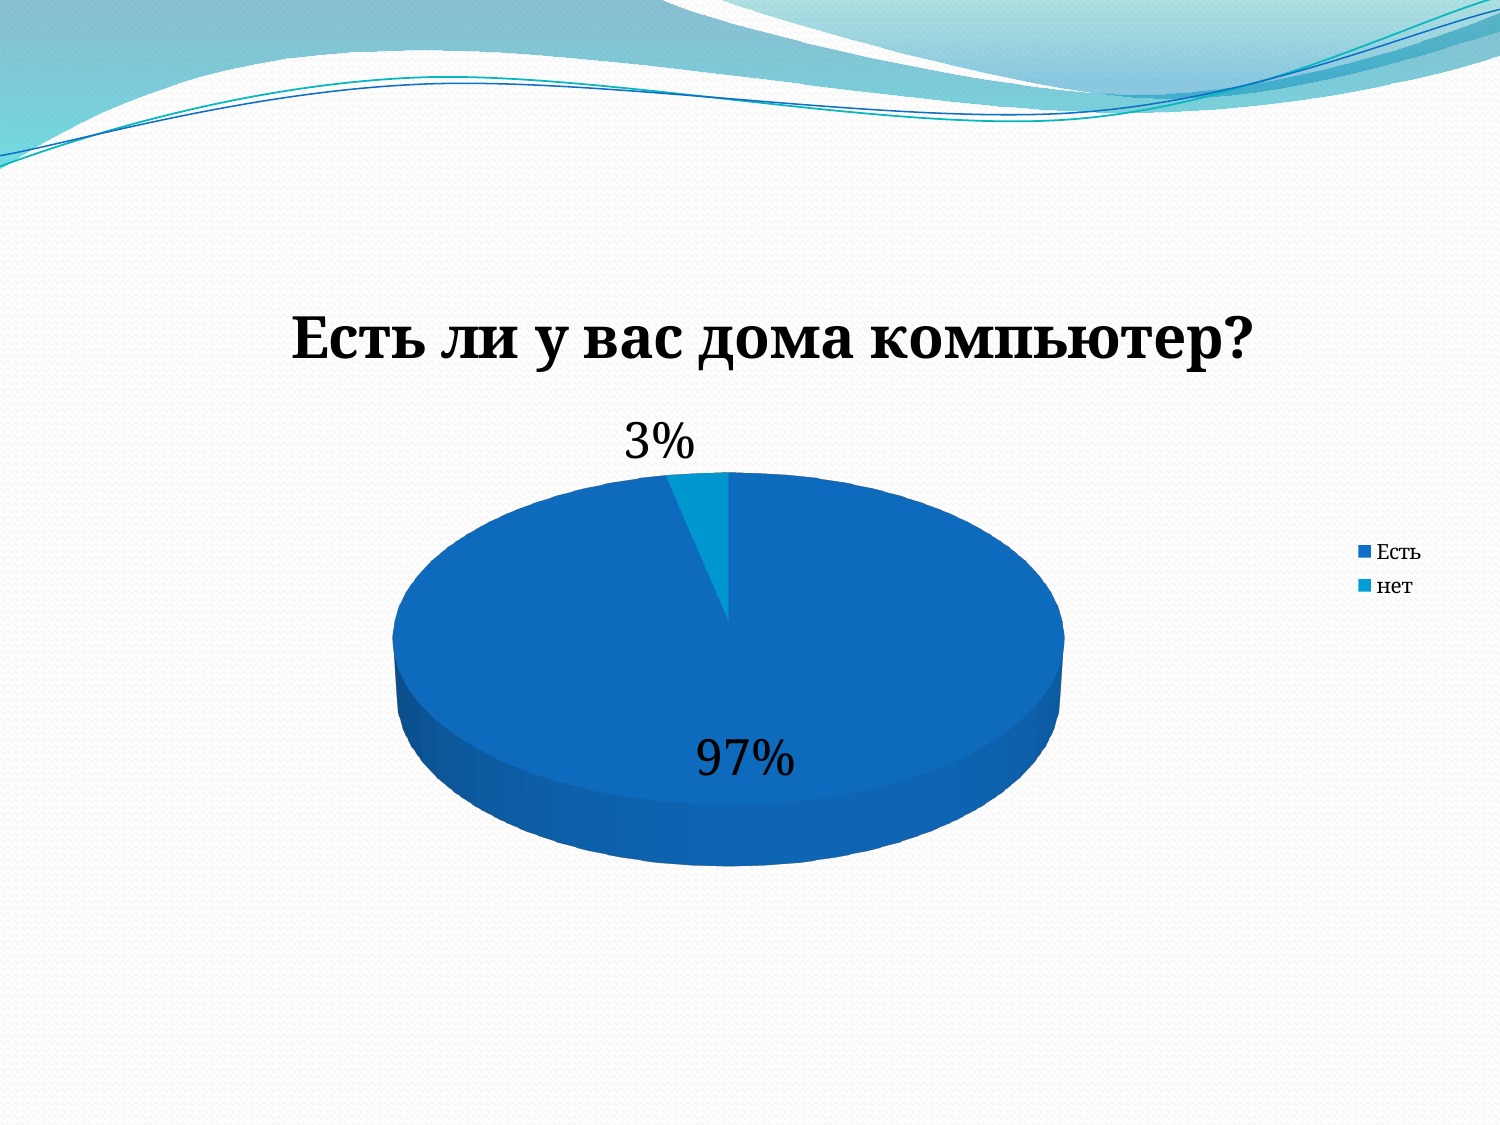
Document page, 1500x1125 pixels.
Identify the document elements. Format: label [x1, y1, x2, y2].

chart [105, 257, 1442, 880]
